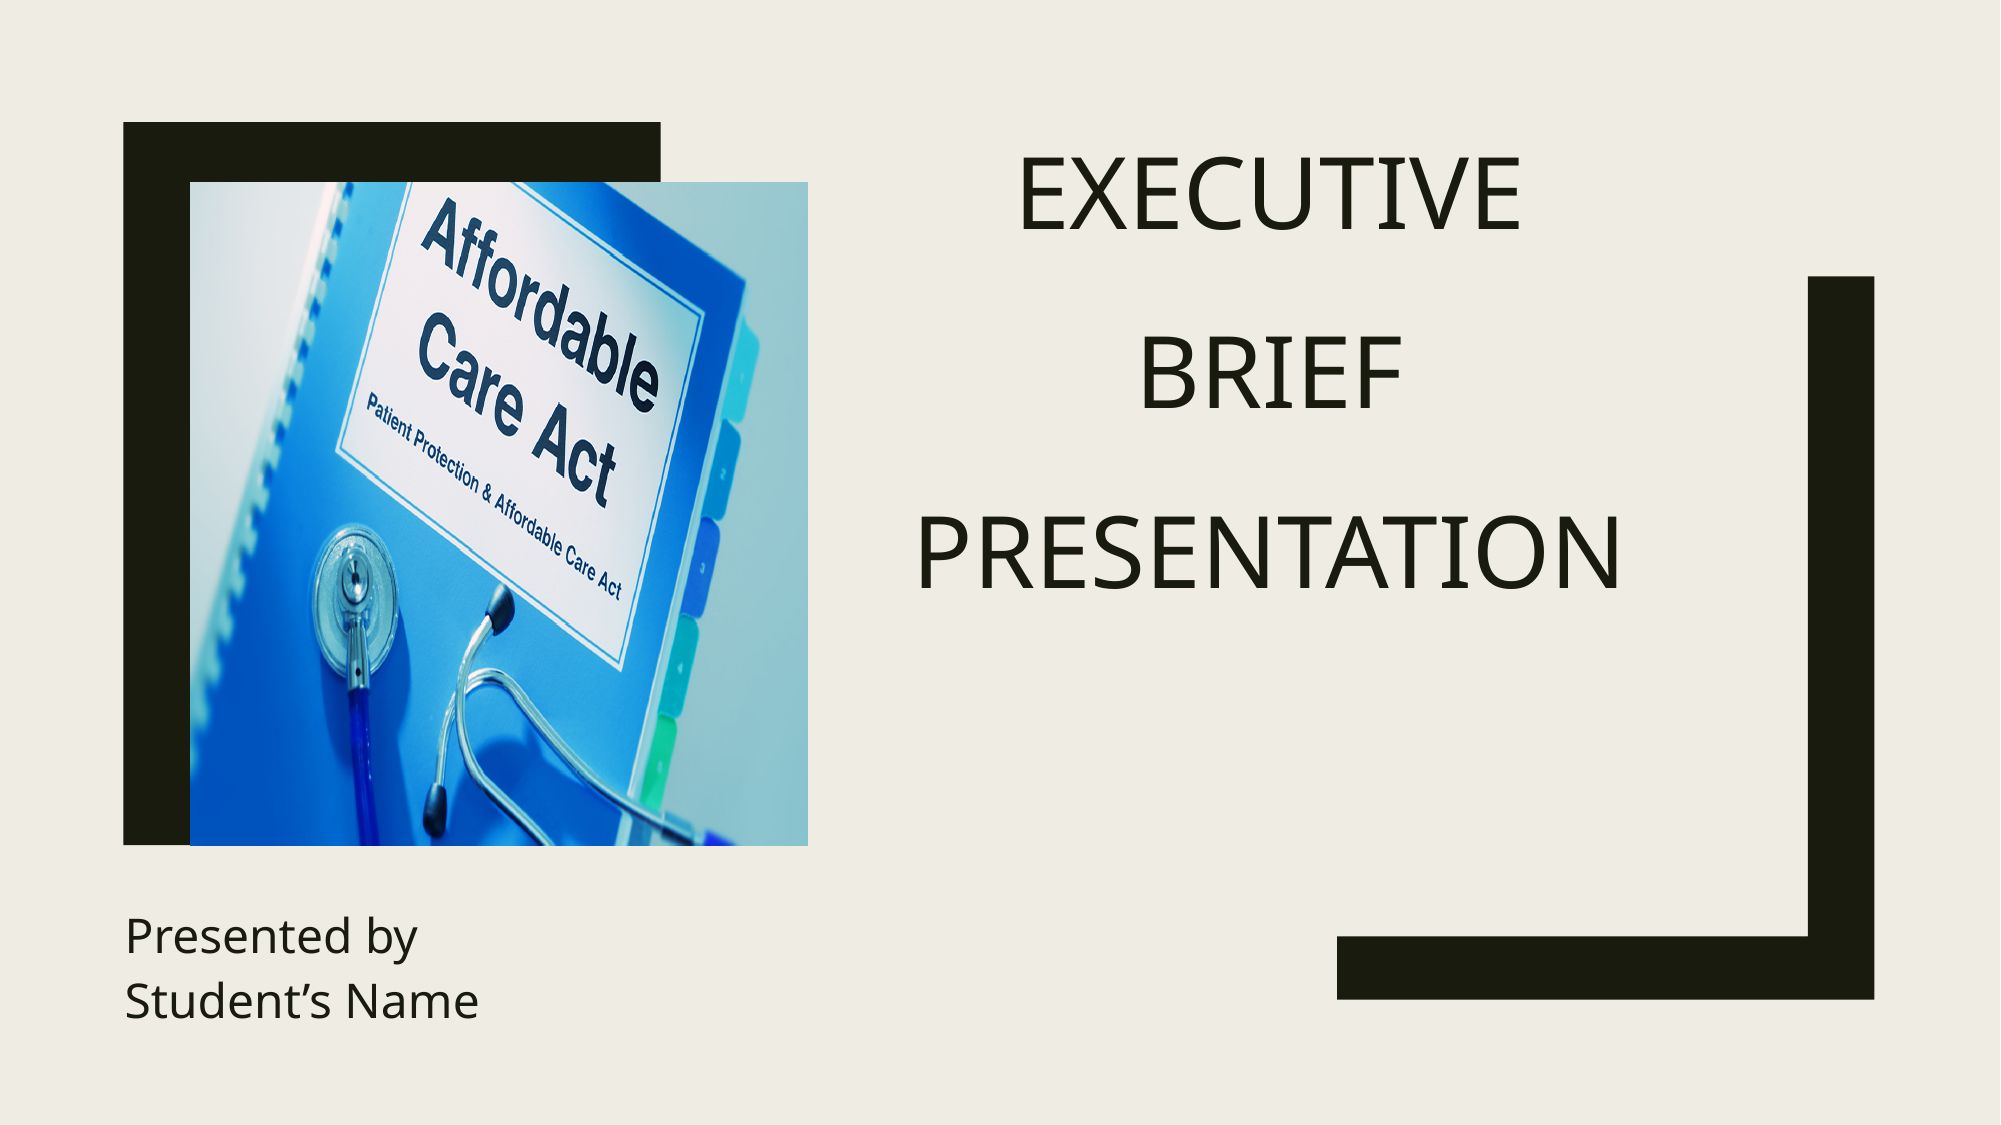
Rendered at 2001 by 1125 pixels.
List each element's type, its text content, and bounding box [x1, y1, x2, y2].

subtitle Presented by Student’s Name [109, 891, 1231, 1070]
title Executive Brief Presentation [859, 218, 1681, 617]
picture [190, 182, 808, 846]
